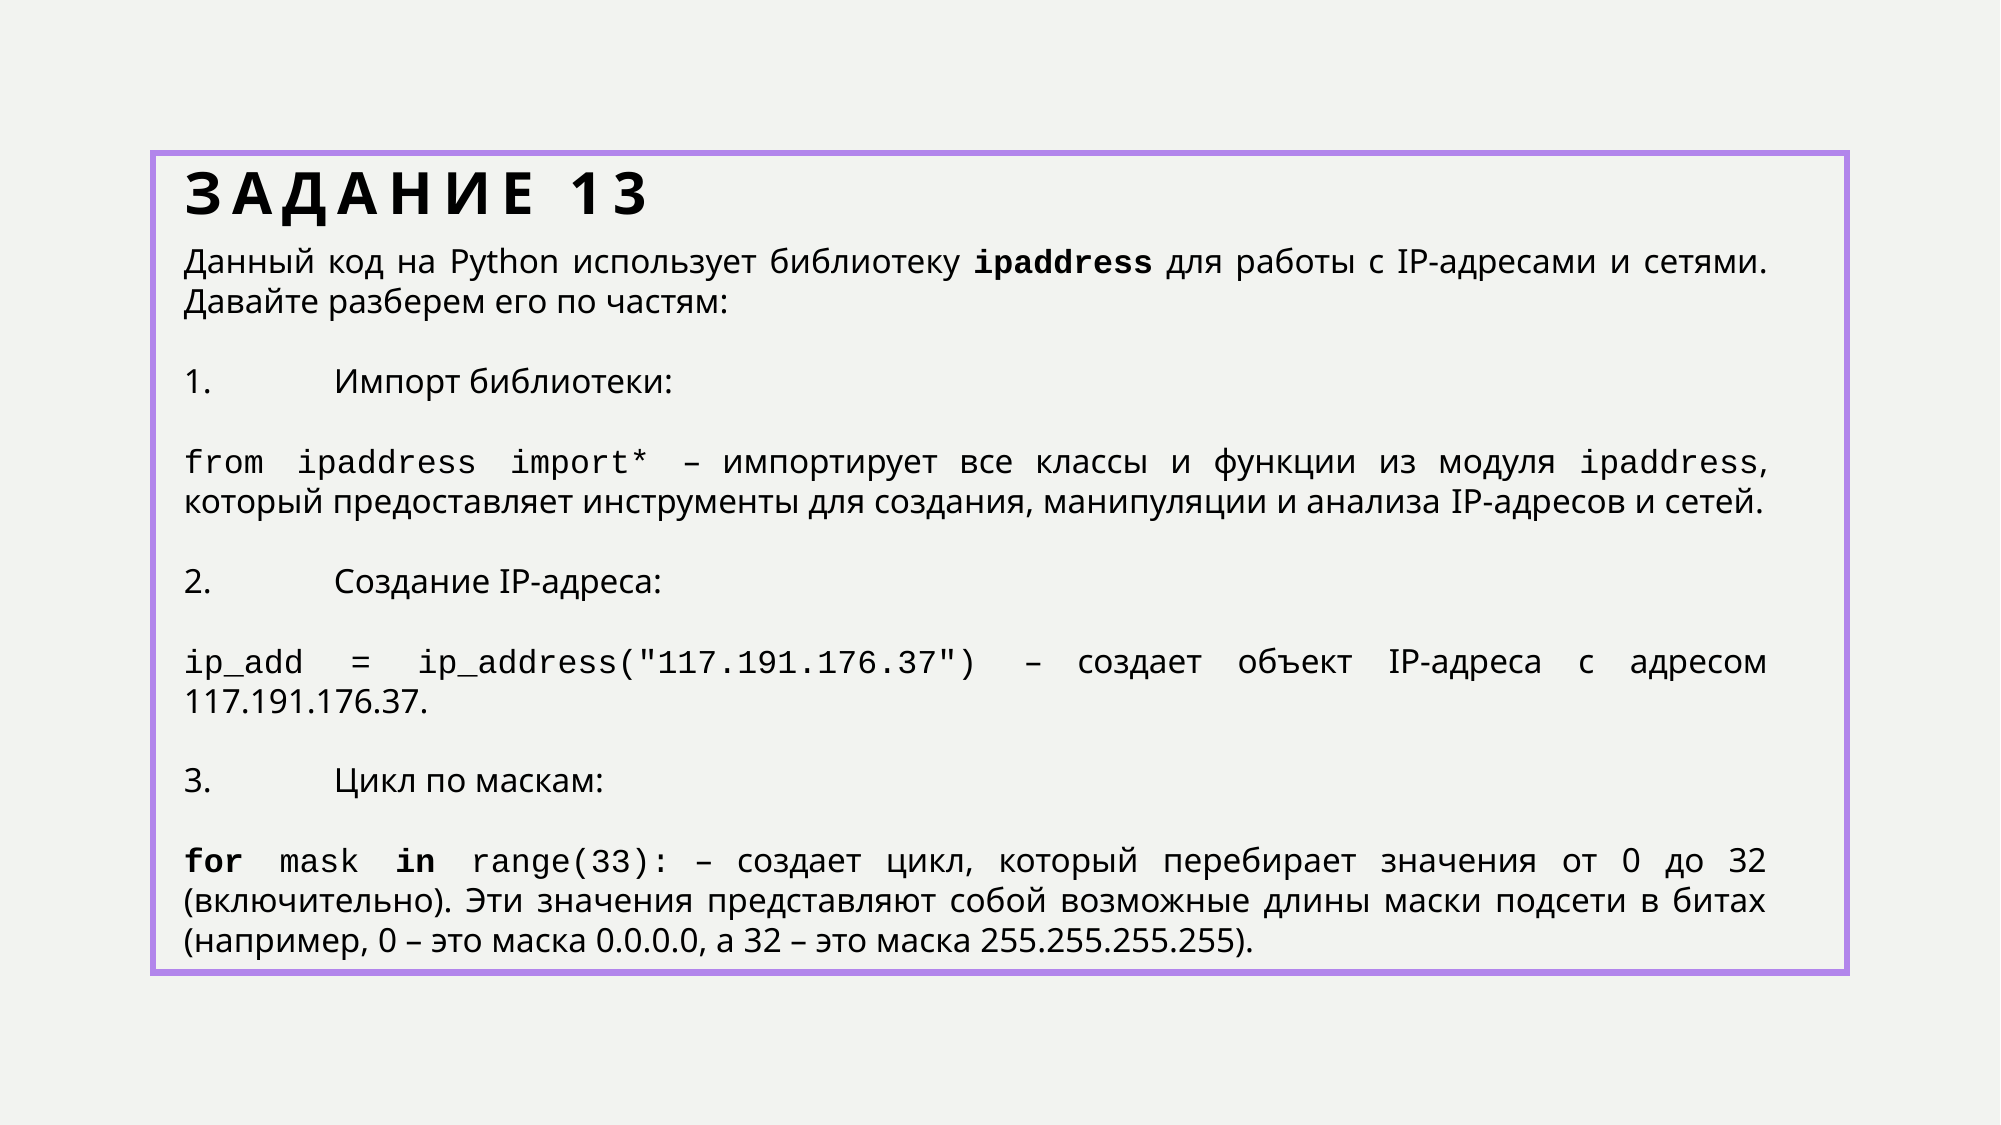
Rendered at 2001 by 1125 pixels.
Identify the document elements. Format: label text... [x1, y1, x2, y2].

title Задание 13 [169, 57, 1642, 233]
text_box Данный код на Python использует библиотеку ipaddress для работы с IP-адресами и сетями. Давайте разберем его по частям: 1. Импорт библиотеки: from ipaddress import* – импортирует все классы и функции из модуля ipaddress, который предоставляет инструменты для создания, манипуляции и анализа IP-адресов и сетей. 2. Создание IP-адреса: ip_add = ip_address("117.191.176.37") – создает объект IP-адреса с адресом 117.191.176.37. 3. Цикл по маскам: for mask in range(33): – создает цикл, который перебирает значения от 0 до 32 (включительно). Эти значения представляют собой возможные длины маски подсети в битах (например, 0 – это маска 0.0.0.0, а 32 – это маска 255.255.255.255). [169, 233, 1784, 967]
